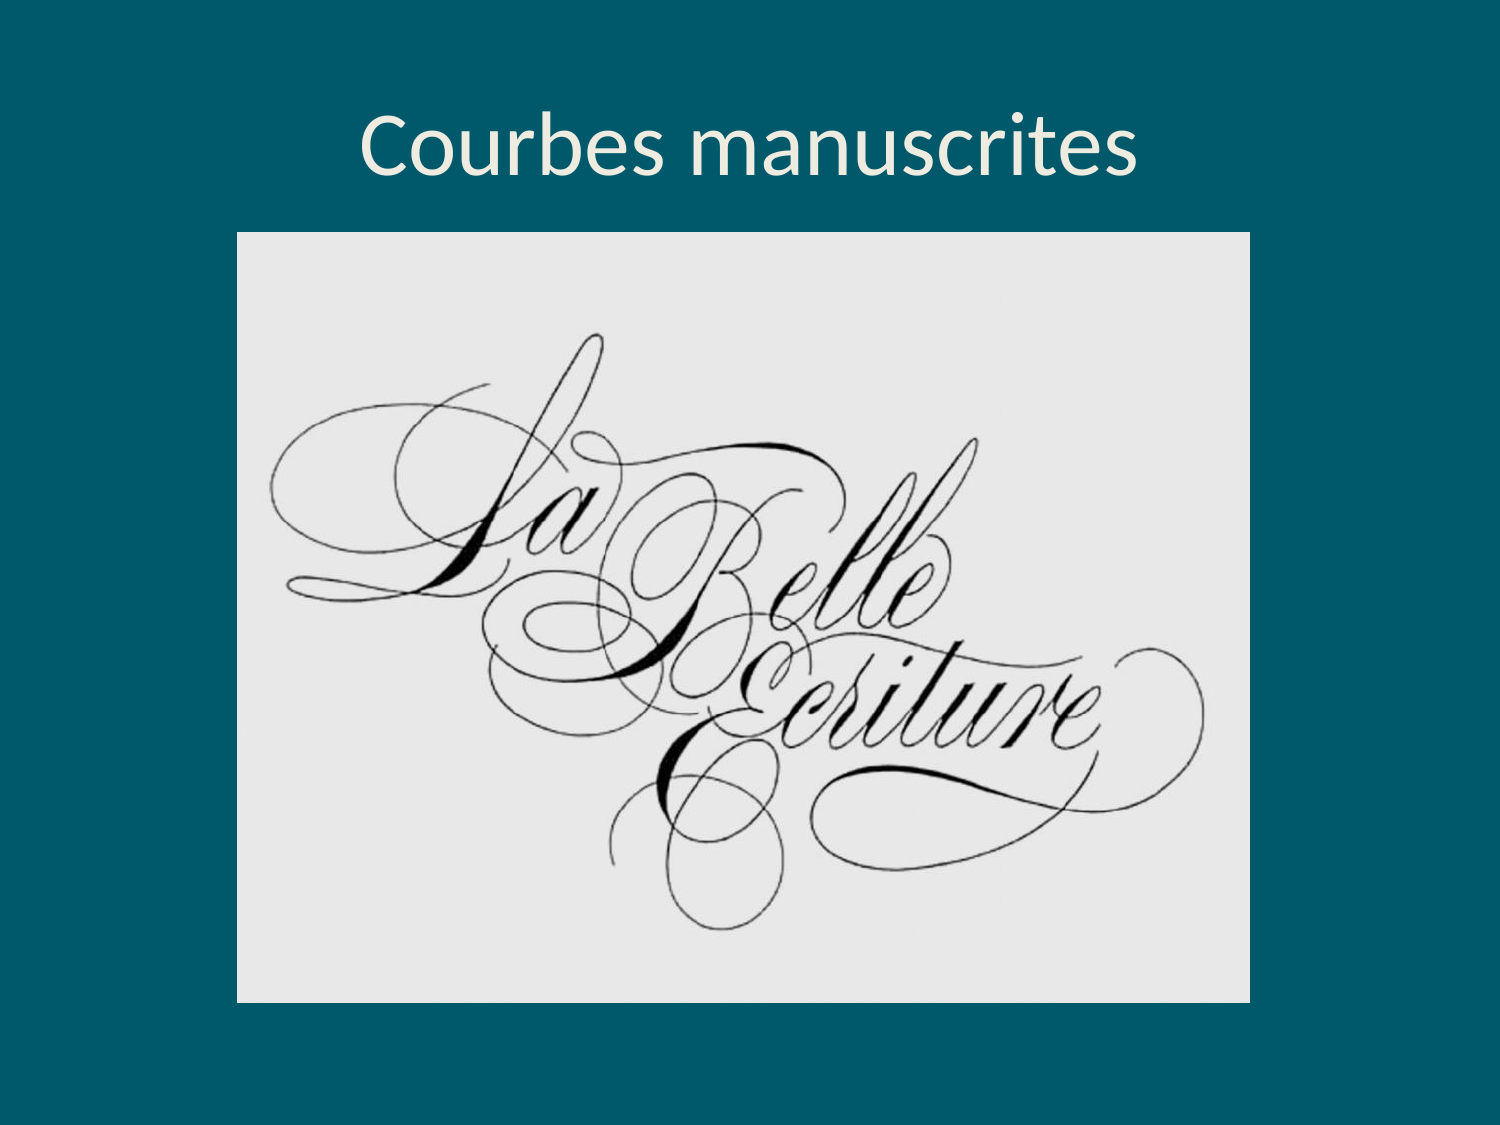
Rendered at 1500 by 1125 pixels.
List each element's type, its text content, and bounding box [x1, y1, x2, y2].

picture [237, 232, 1251, 1003]
title Courbes manuscrites [75, 45, 1425, 233]
